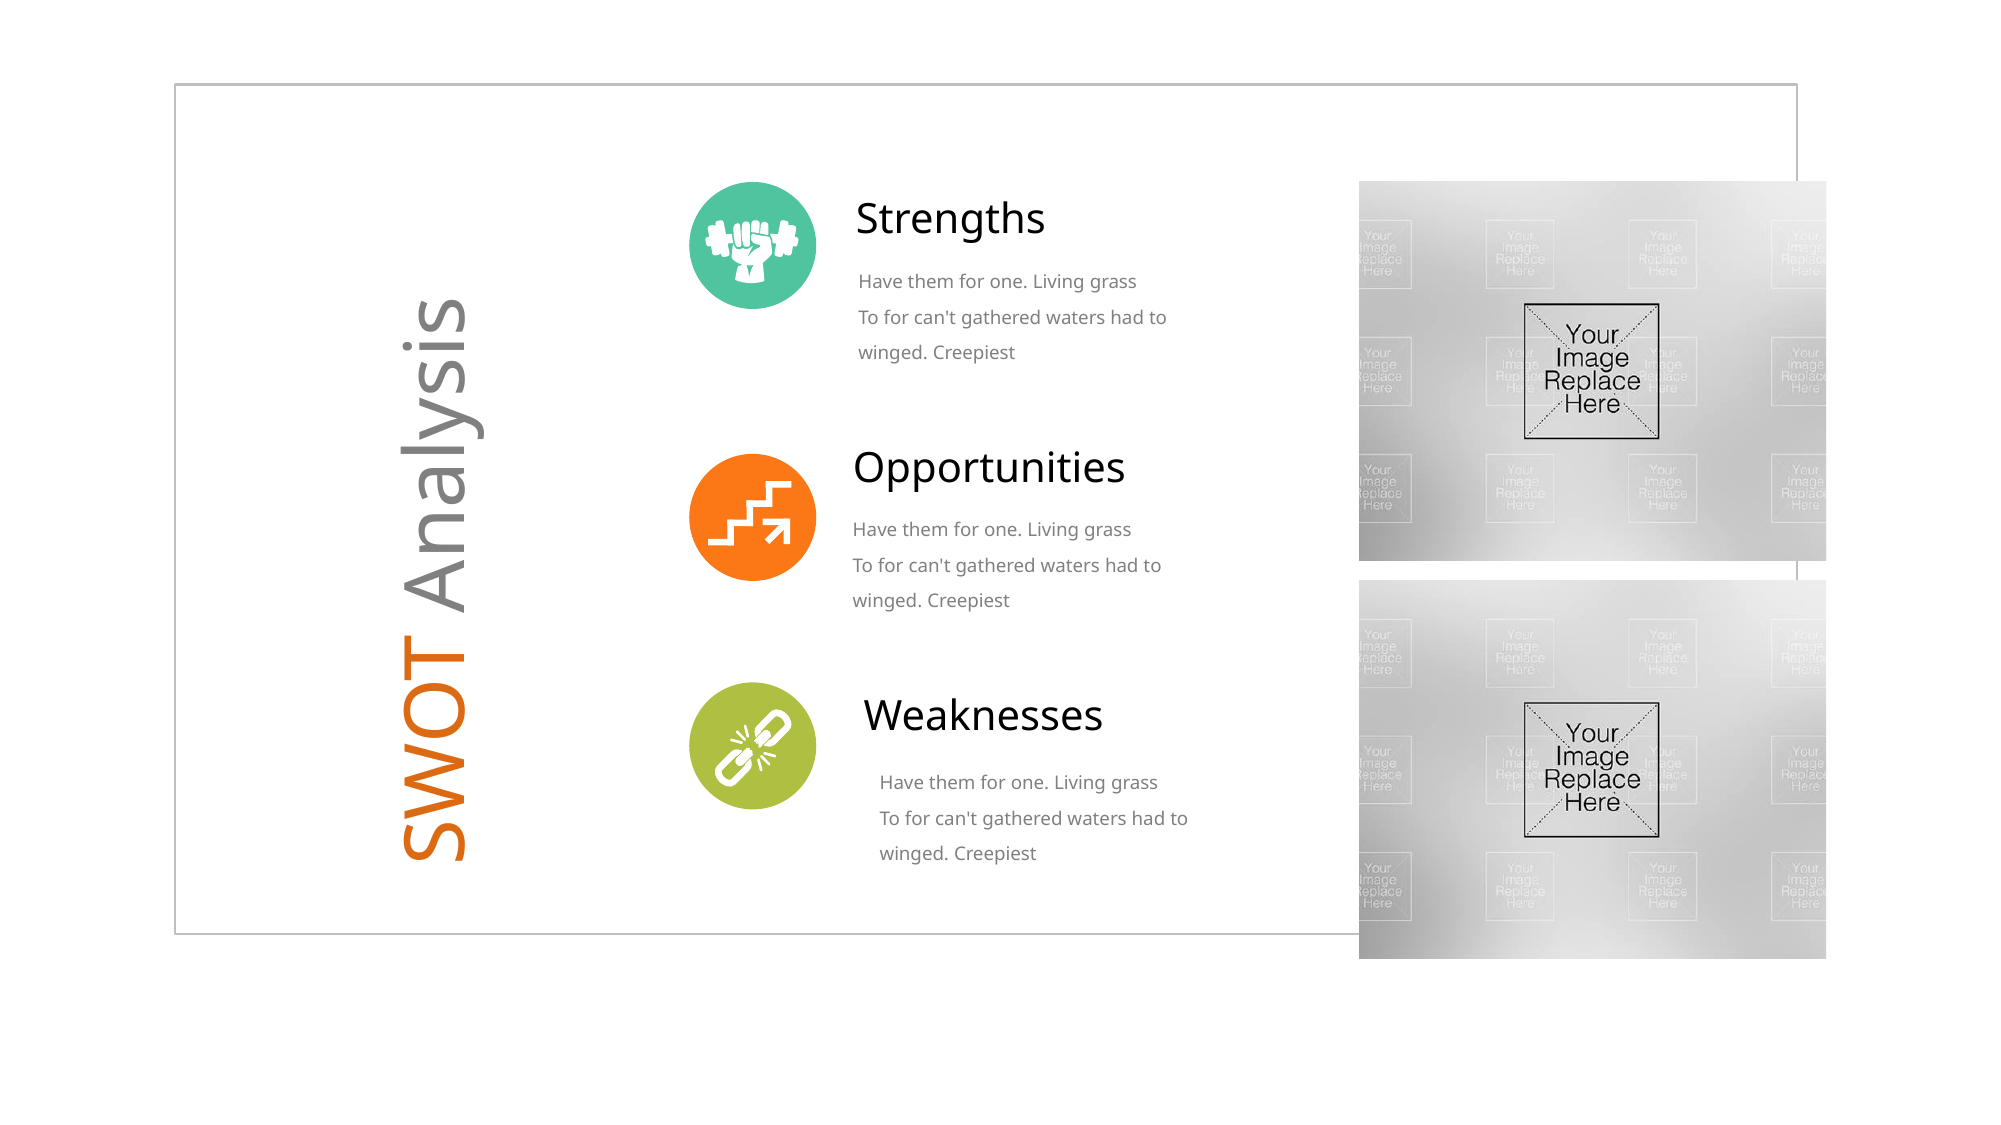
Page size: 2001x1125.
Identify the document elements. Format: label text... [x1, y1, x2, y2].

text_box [688, 681, 1213, 869]
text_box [688, 181, 1191, 369]
picture [1358, 580, 1827, 960]
picture [1358, 181, 1827, 561]
text_box SWOT Analysis [374, 157, 489, 1005]
text_box [174, 83, 1798, 935]
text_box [688, 433, 1203, 616]
